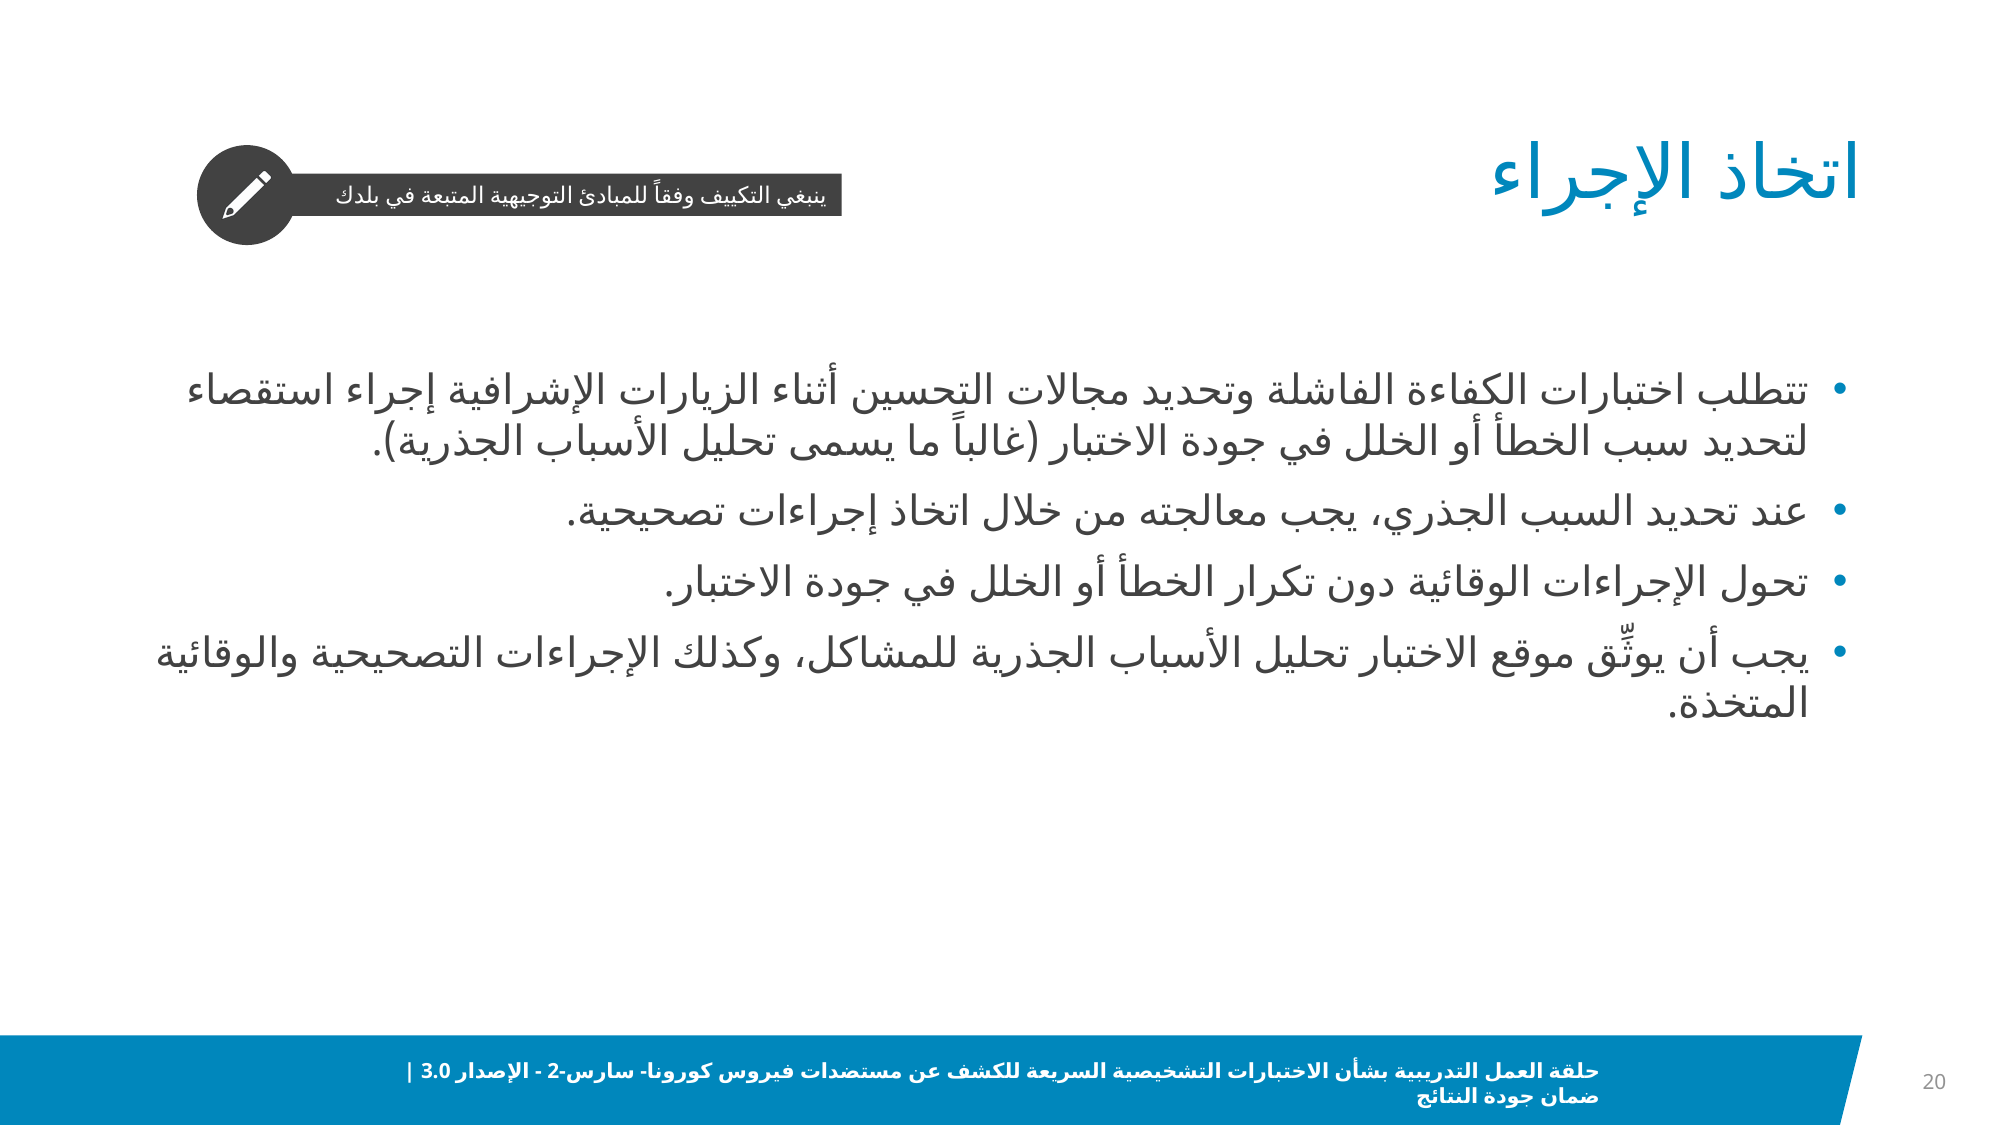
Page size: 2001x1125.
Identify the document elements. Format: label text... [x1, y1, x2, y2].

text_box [197, 146, 842, 244]
title اتخاذ الإجراء [137, 59, 1863, 215]
footer حلقة العمل التدريبية بشأن الاختبارات التشخيصية السريعة للكشف عن مستضدات فيروس كورونا- سارس-2 - الإصدار 3.0 | ضمان جودة النتائج [399, 1041, 1600, 1124]
slide_number 20 [1862, 1035, 1947, 1125]
list تتطلب اختبارات الكفاءة الفاشلة وتحديد مجالات التحسين أثناء الزيارات الإشرافية إجراء استقصاء لتحديد سبب الخطأ أو الخلل في جودة الاختبار (غالباً ما يسمى تحليل الأسباب الجذرية). عند تحديد السبب الجذري، يجب معالجته من خلال اتخاذ إجراءات تصحيحية. تحول الإجراءات الوقائية دون تكرار الخطأ أو الخلل في جودة الاختبار. يجب أن يوثِّق موقع الاختبار تحليل الأسباب الجذرية للمشاكل، وكذلك الإجراءات التصحيحية والوقائية المتخذة. [137, 284, 1863, 1014]
